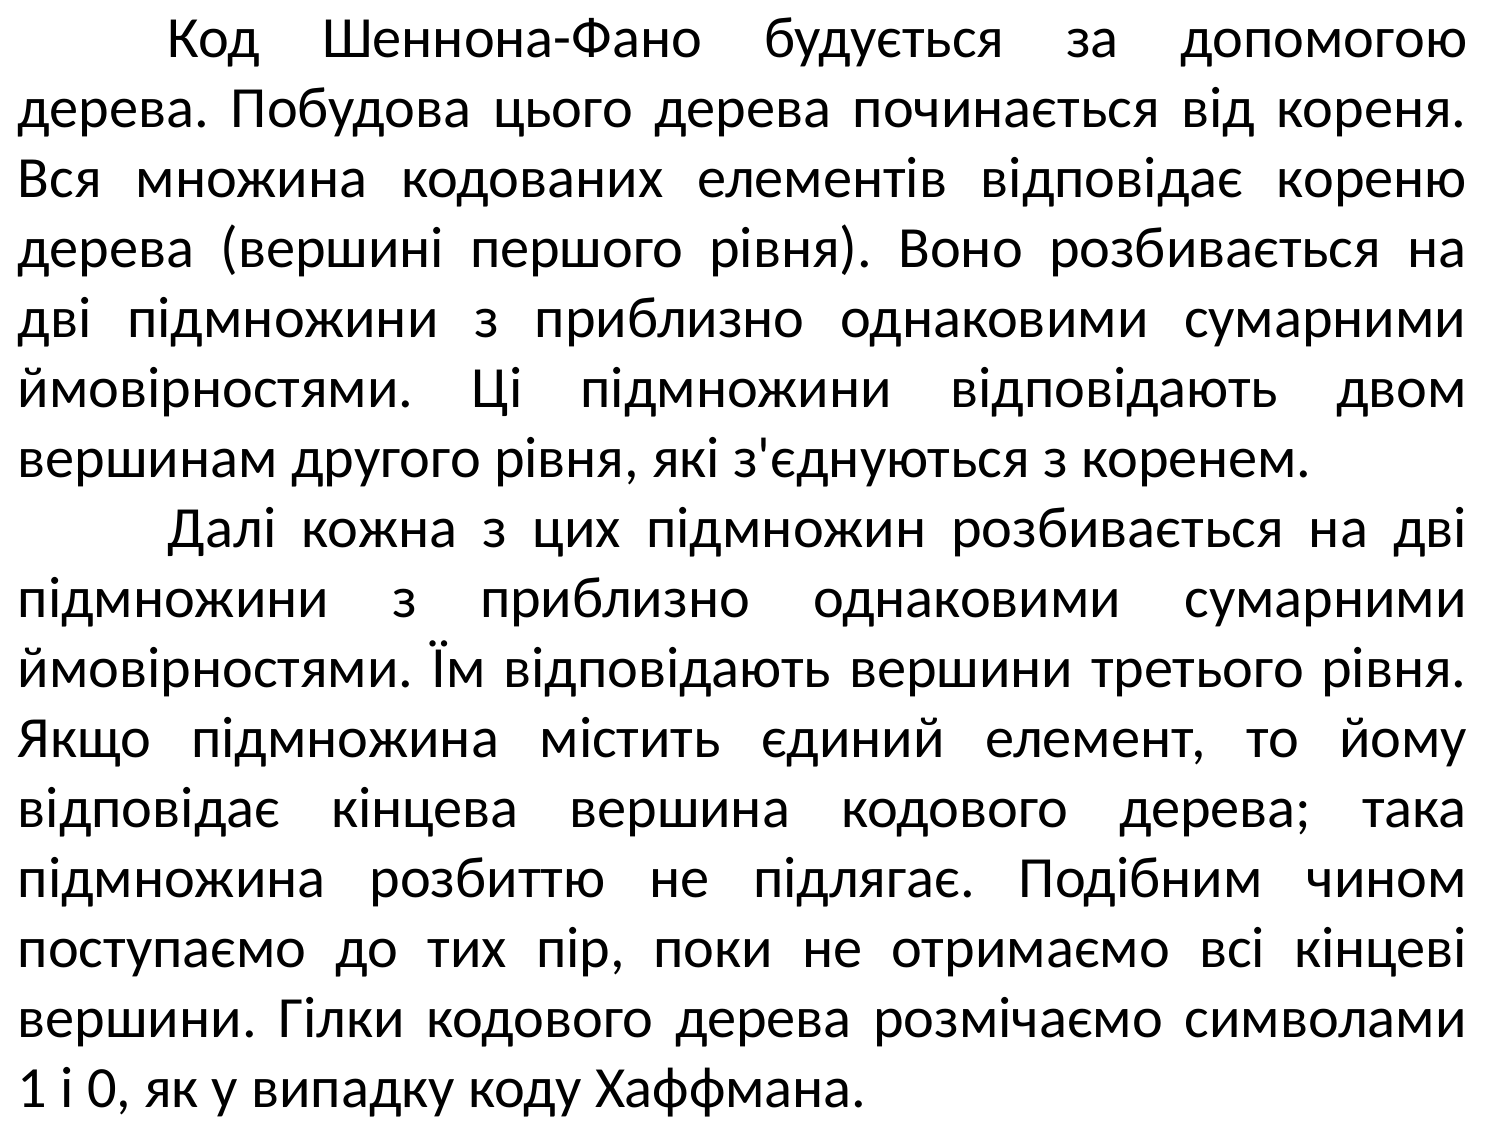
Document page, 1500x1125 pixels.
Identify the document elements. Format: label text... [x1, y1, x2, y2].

text_box Код Шеннона-Фано будується за допомогою дерева. Побудова цього дерева починається від кореня. Вся множина кодованих елементів відповідає кореню дерева (вершині першого рівня). Воно розбивається на дві підмножини з приблизно однаковими сумарними ймовірностями. Ці підмножини відповідають двом вершинам другого рівня, які з'єднуються з коренем. Далі кожна з цих підмножин розбивається на дві підмножини з приблизно однаковими сумарними ймовірностями. Їм відповідають вершини третього рівня. Якщо підмножина містить єдиний елемент, то йому відповідає кінцева вершина кодового дерева; така підмножина розбиттю не підлягає. Подібним чином поступаємо до тих пір, поки не отримаємо всі кінцеві вершини. Гілки кодового дерева розмічаємо символами 1 і 0, як у випадку коду Хаффмана. [3, 0, 1483, 1125]
